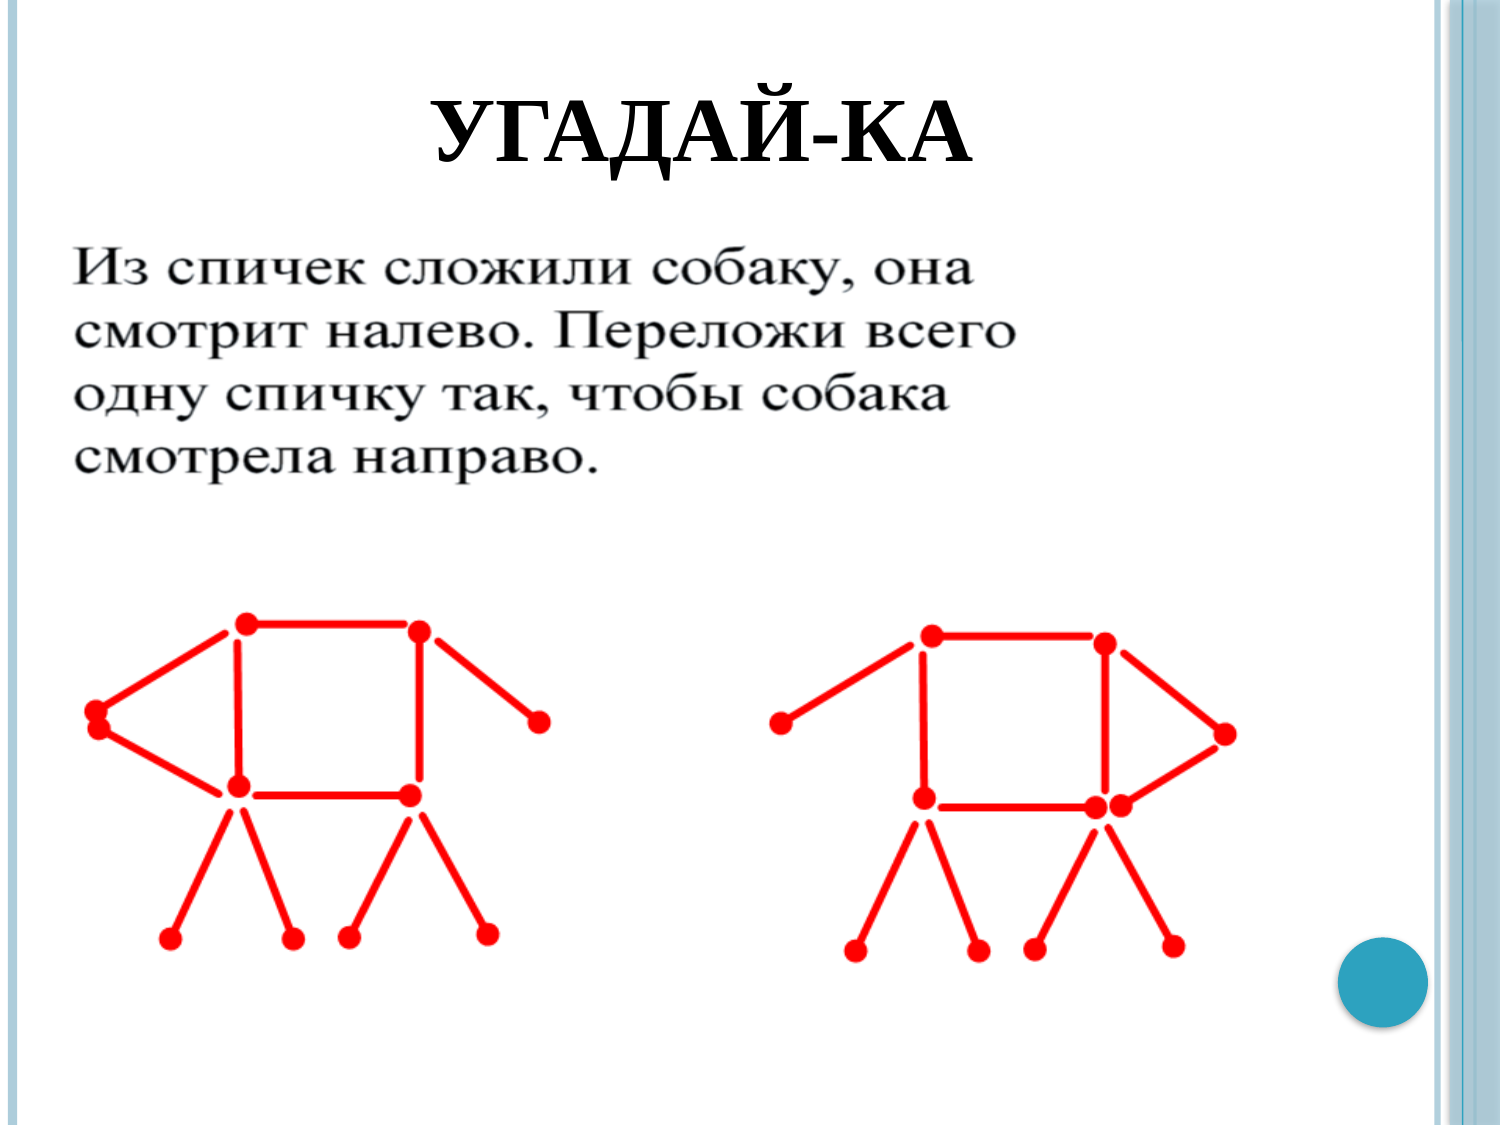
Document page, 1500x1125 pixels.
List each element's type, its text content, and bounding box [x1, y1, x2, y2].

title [40, 219, 1081, 537]
picture [726, 550, 1271, 1020]
picture [40, 538, 586, 1008]
text_box Угадай-ка [88, 0, 1314, 188]
